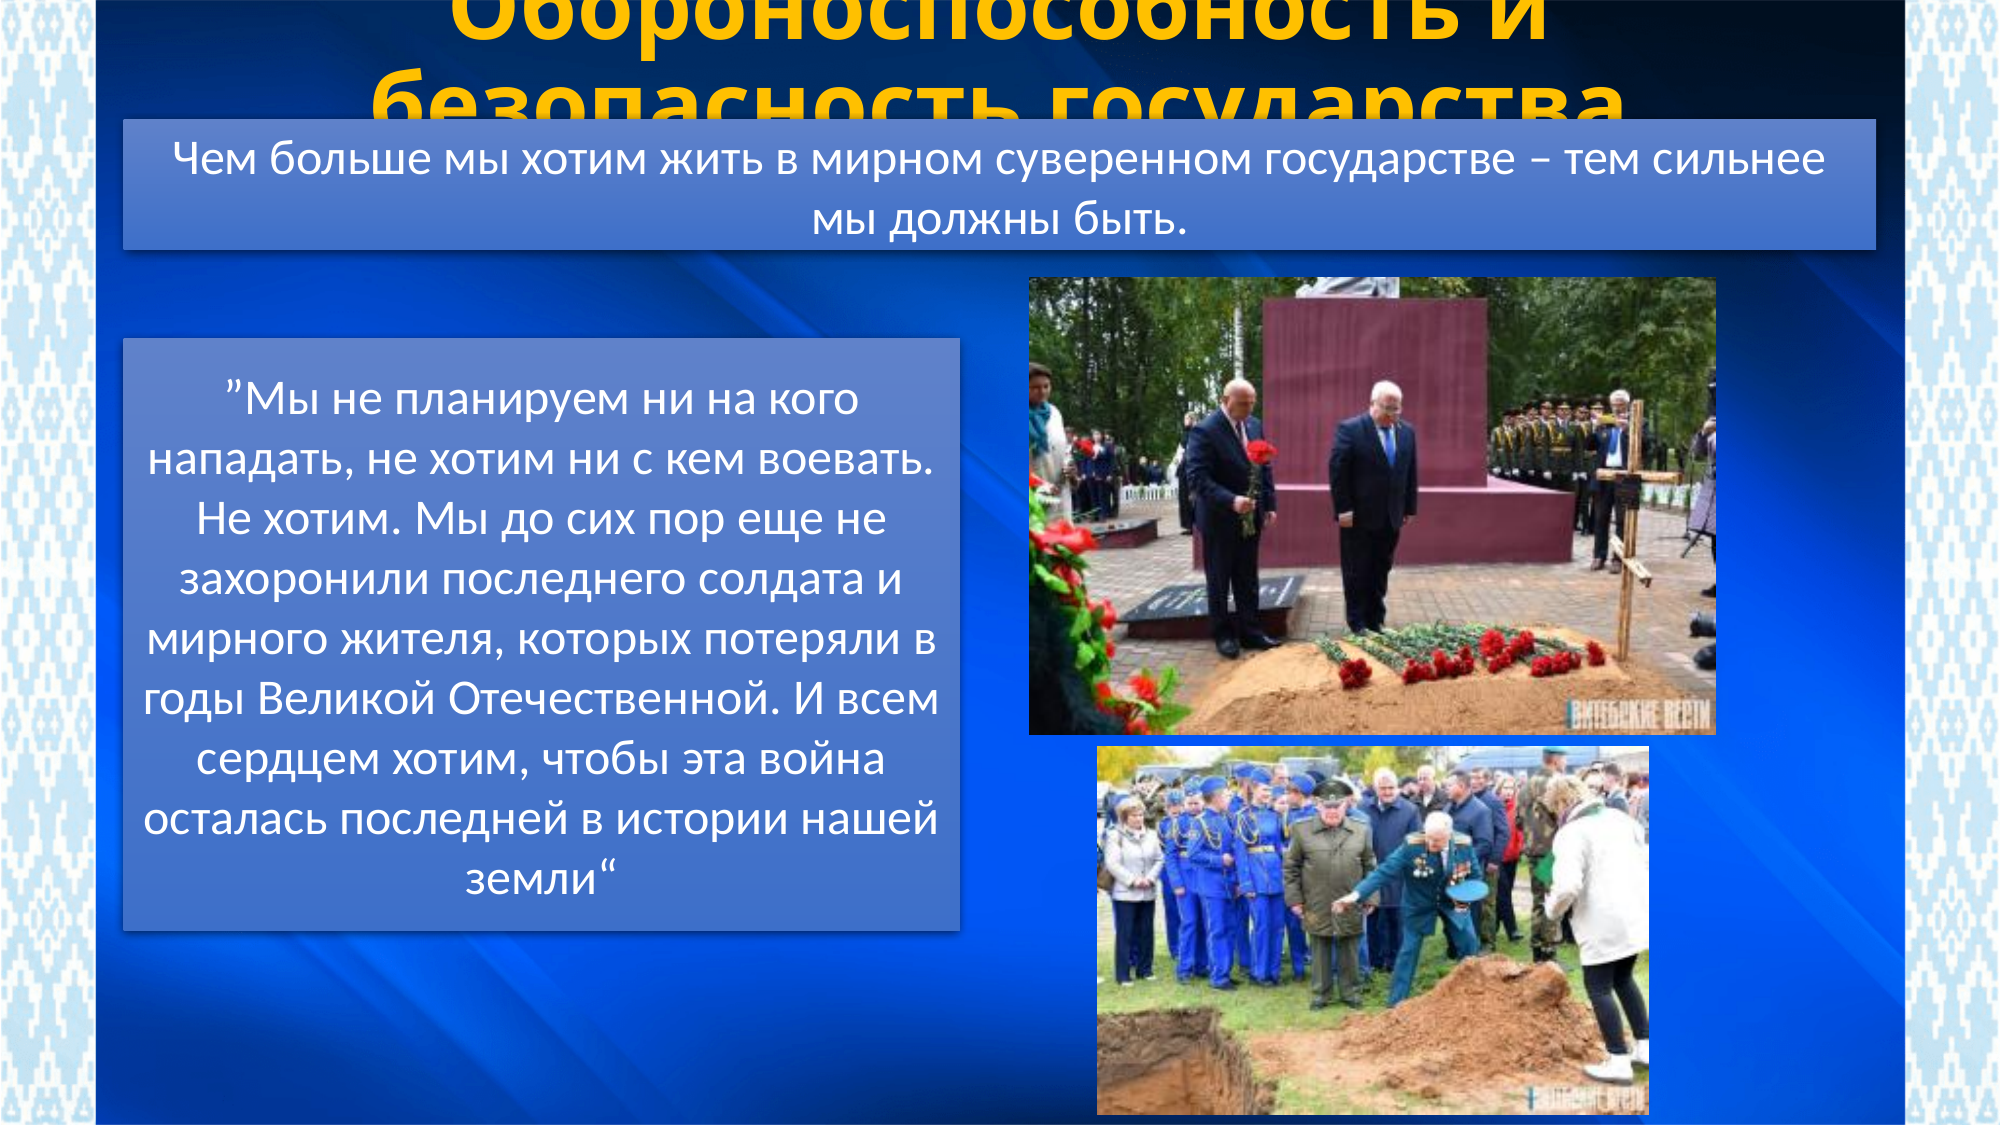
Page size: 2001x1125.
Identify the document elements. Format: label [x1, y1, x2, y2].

list [0, 0, 2000, 1125]
picture [1029, 277, 1716, 736]
picture [1097, 746, 1649, 1115]
